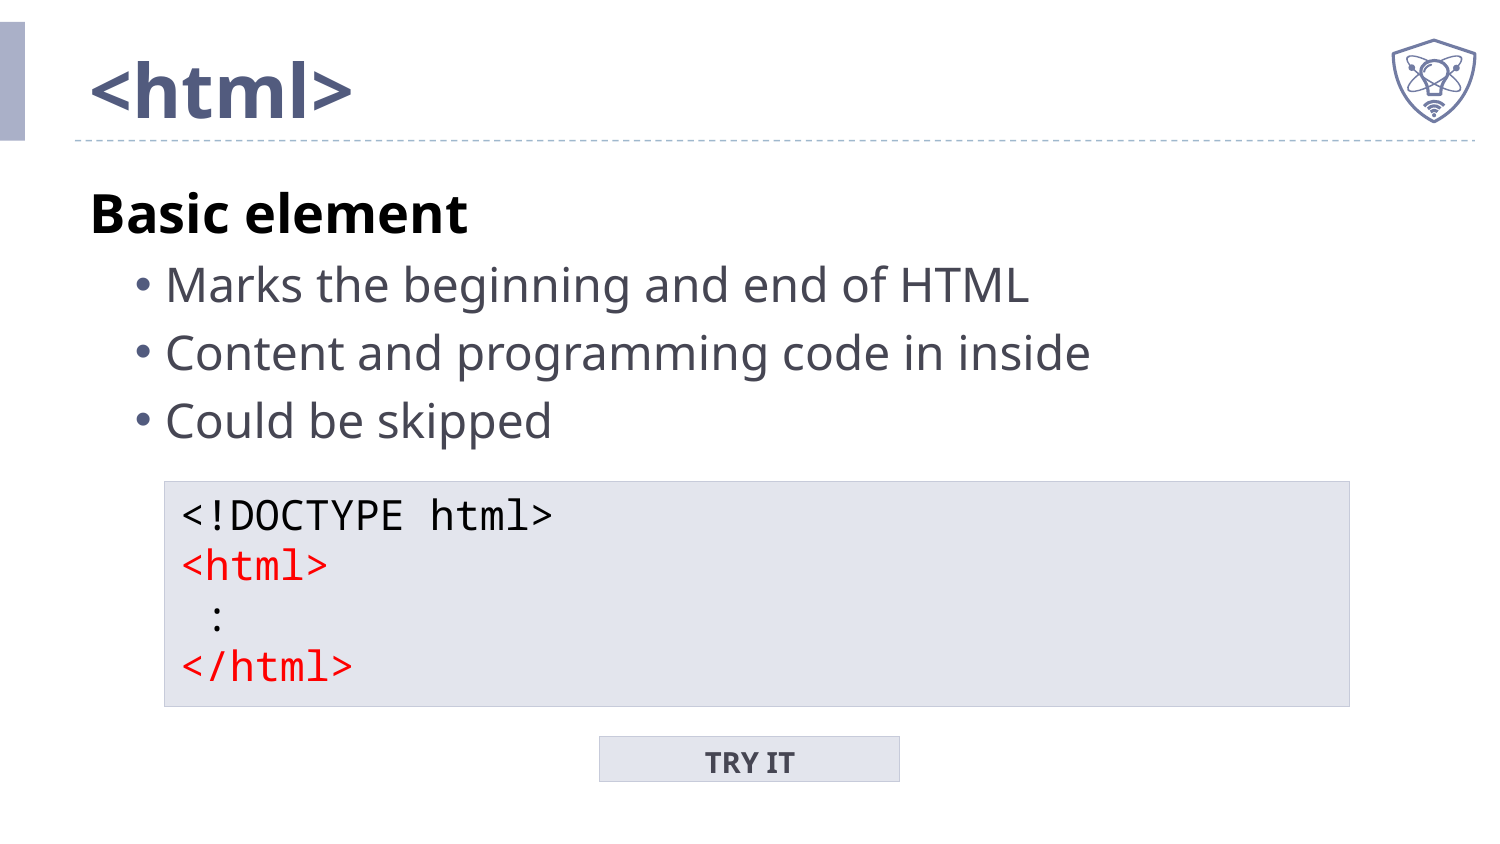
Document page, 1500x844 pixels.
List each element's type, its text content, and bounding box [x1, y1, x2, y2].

text_box <!DOCTYPE html> <html> : </html> [164, 481, 1350, 707]
title <html> [75, 18, 1475, 141]
list Basic element Marks the beginning and end of HTML Content and programming code in inside Could be skipped [75, 171, 1475, 835]
text_box TRY IT [599, 736, 900, 782]
